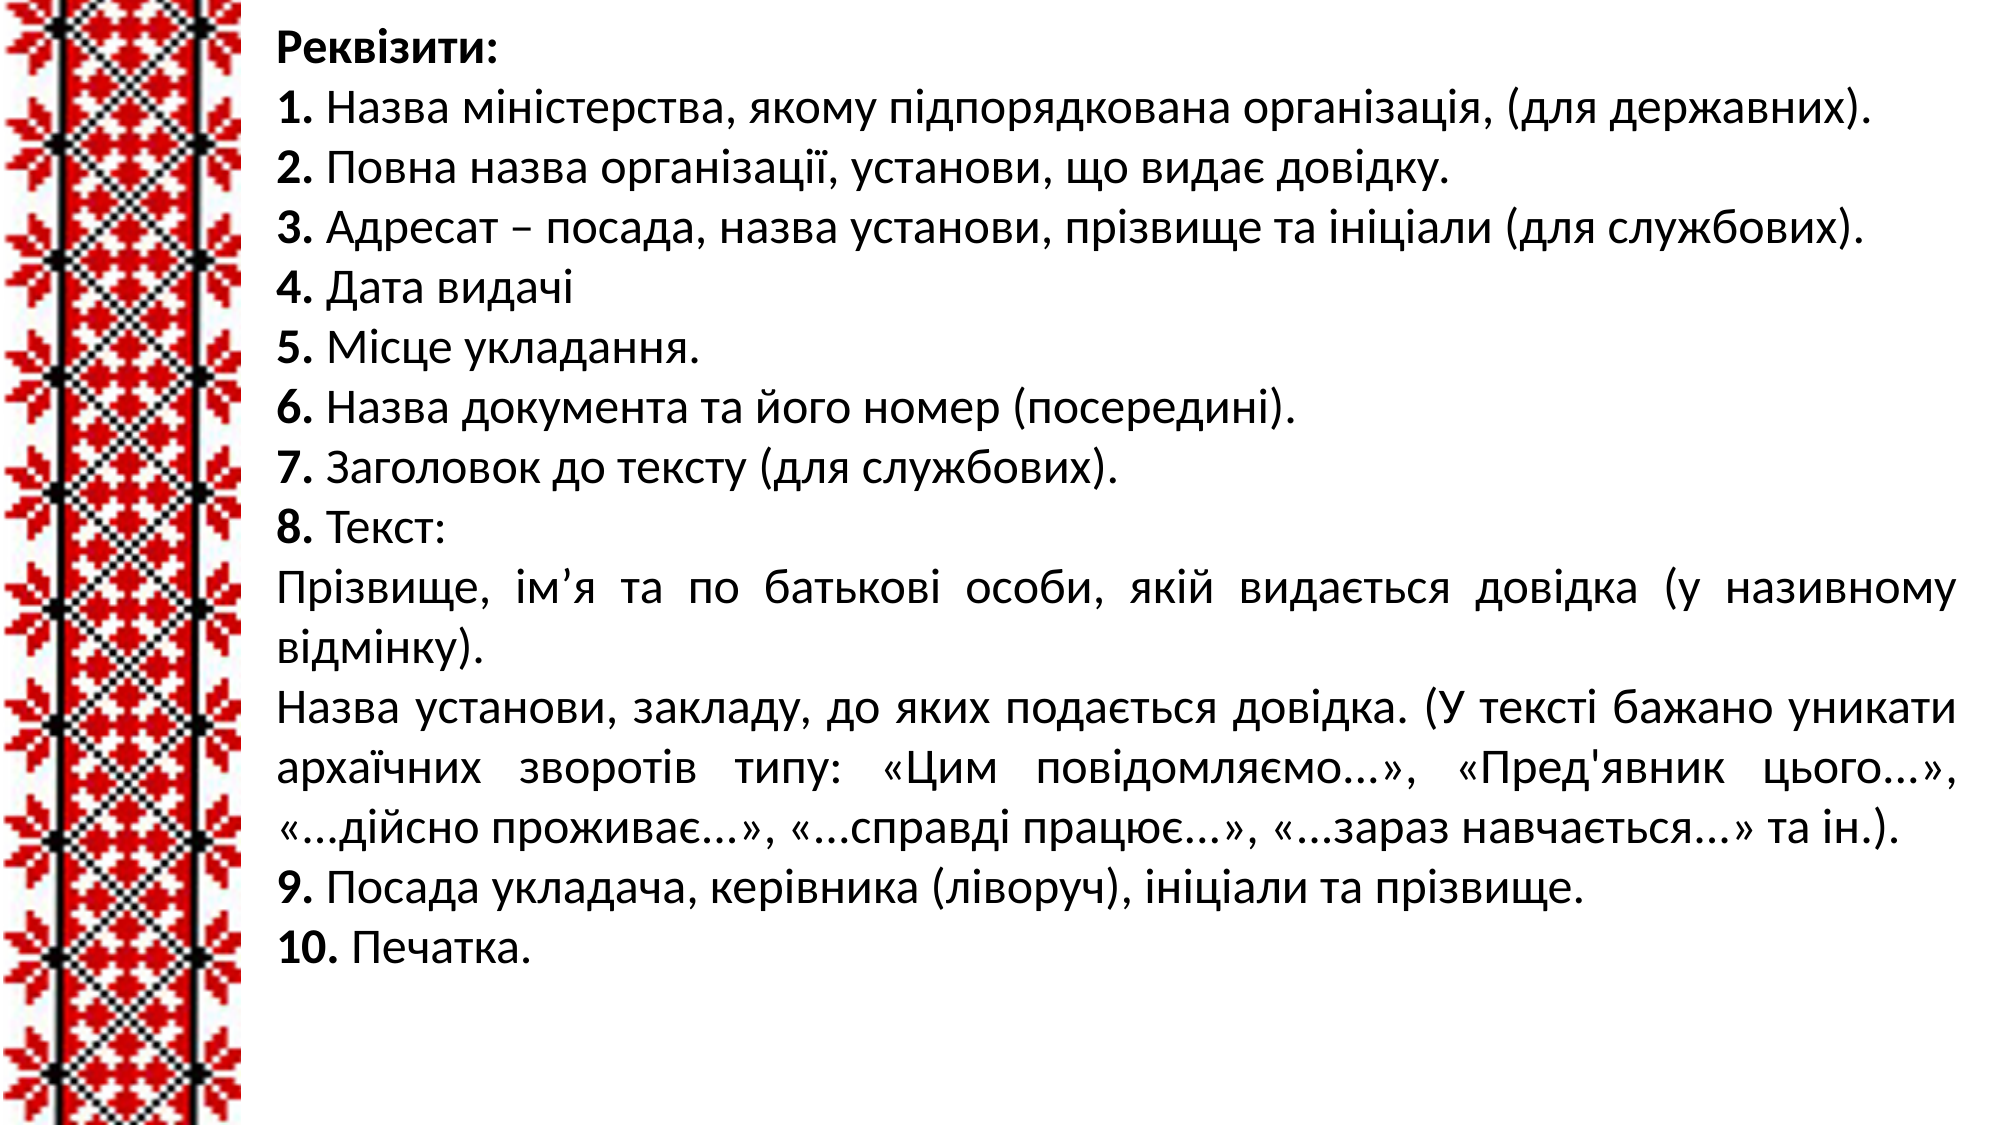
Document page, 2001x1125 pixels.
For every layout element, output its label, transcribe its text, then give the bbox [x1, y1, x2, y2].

picture [3, 0, 241, 1125]
text_box Реквізити: 1. Назва міністерства, якому підпорядкована організація, (для державних). 2. Повна назва організації, установи, що видає довідку. 3. Адресат – посада, назва установи, прізвище та ініціали (для службових). 4. Дата видачі 5. Місце укладання. 6. Назва документа та його номер (посередині). 7. Заголовок до тексту (для службових). 8. Текст: Прізвище, ім’я та по батькові особи, якій видається довідка (у називному відмінку). Назва установи, закладу, до яких подається довідка. (У тексті бажано уникати архаїчних зворотів типу: «Цим повідомляємо...», «Пред'явник цього...», «...дійсно проживає...», «...справді працює...», «...зараз навчається...» та ін.). 9. Посада укладача, керівника (ліворуч), ініціали та прізвище. 10. Печатка. [261, 6, 1974, 981]
